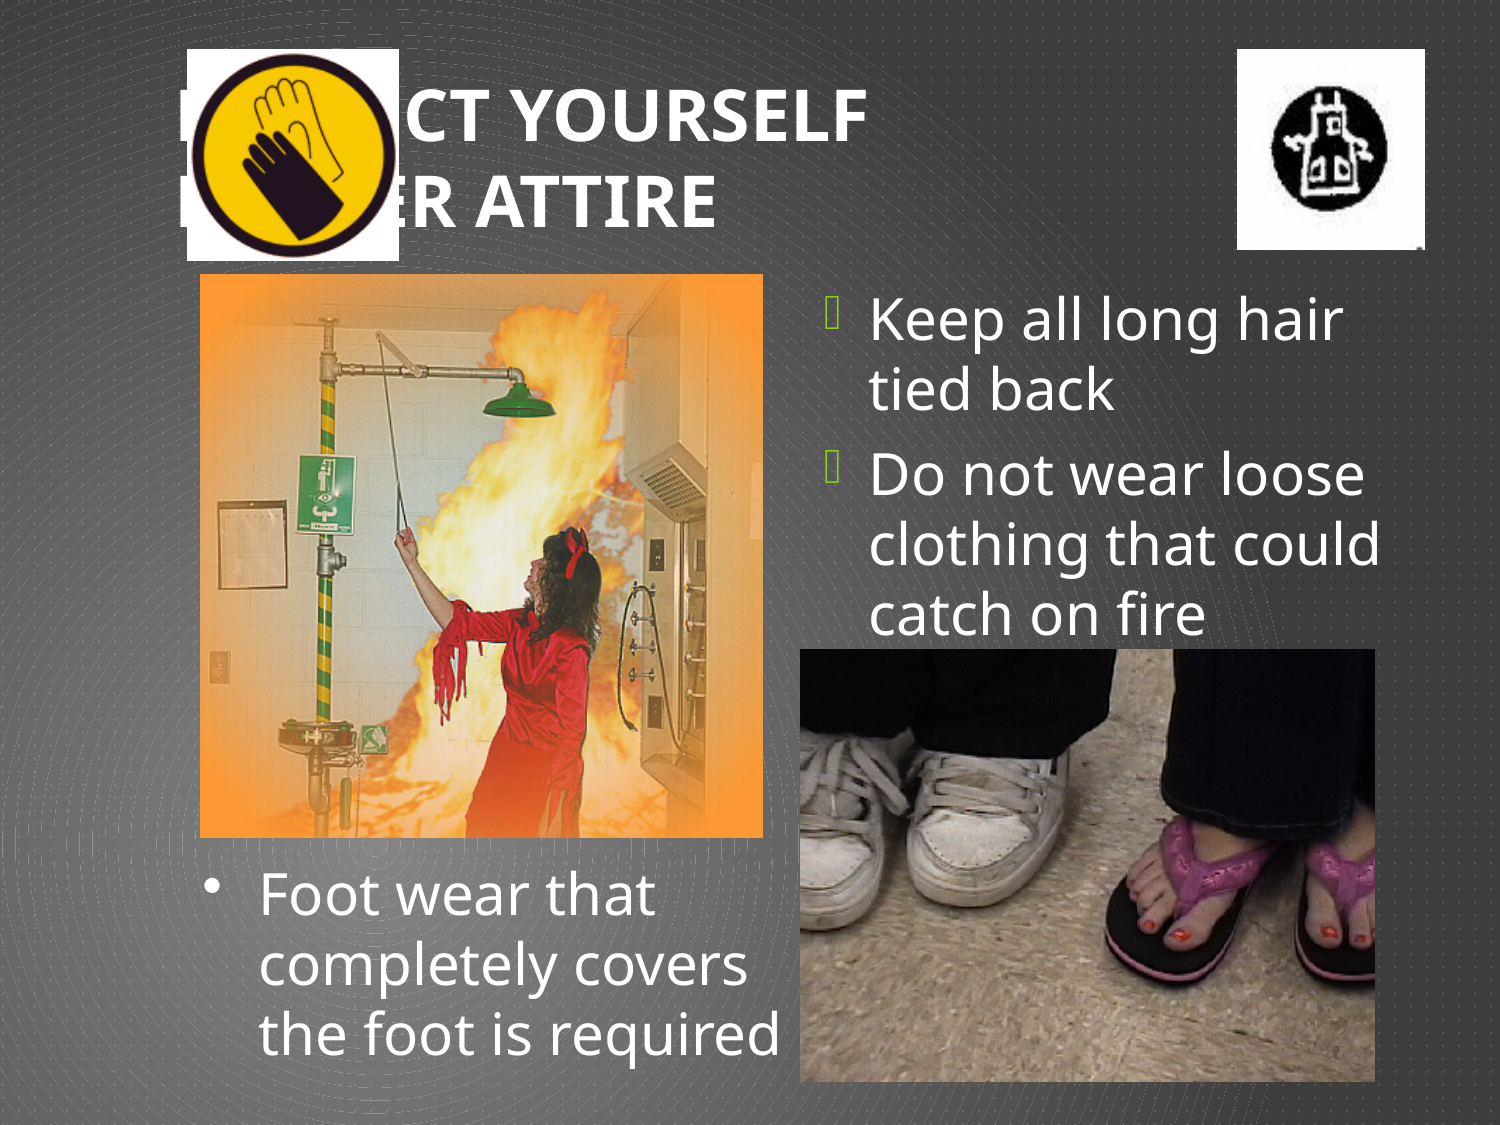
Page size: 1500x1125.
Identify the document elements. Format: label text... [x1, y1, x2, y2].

text_box Foot wear that completely covers the foot is required [187, 849, 800, 1125]
picture [187, 49, 399, 262]
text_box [199, 274, 763, 838]
picture [799, 649, 1376, 1082]
list Keep all long hair tied back Do not wear loose clothing that could catch on fire [812, 275, 1425, 675]
title Protect Yourself Proper Attire [174, 62, 181, 250]
title Protect Yourself Proper Attire [404, 62, 1231, 250]
picture [1237, 49, 1426, 251]
